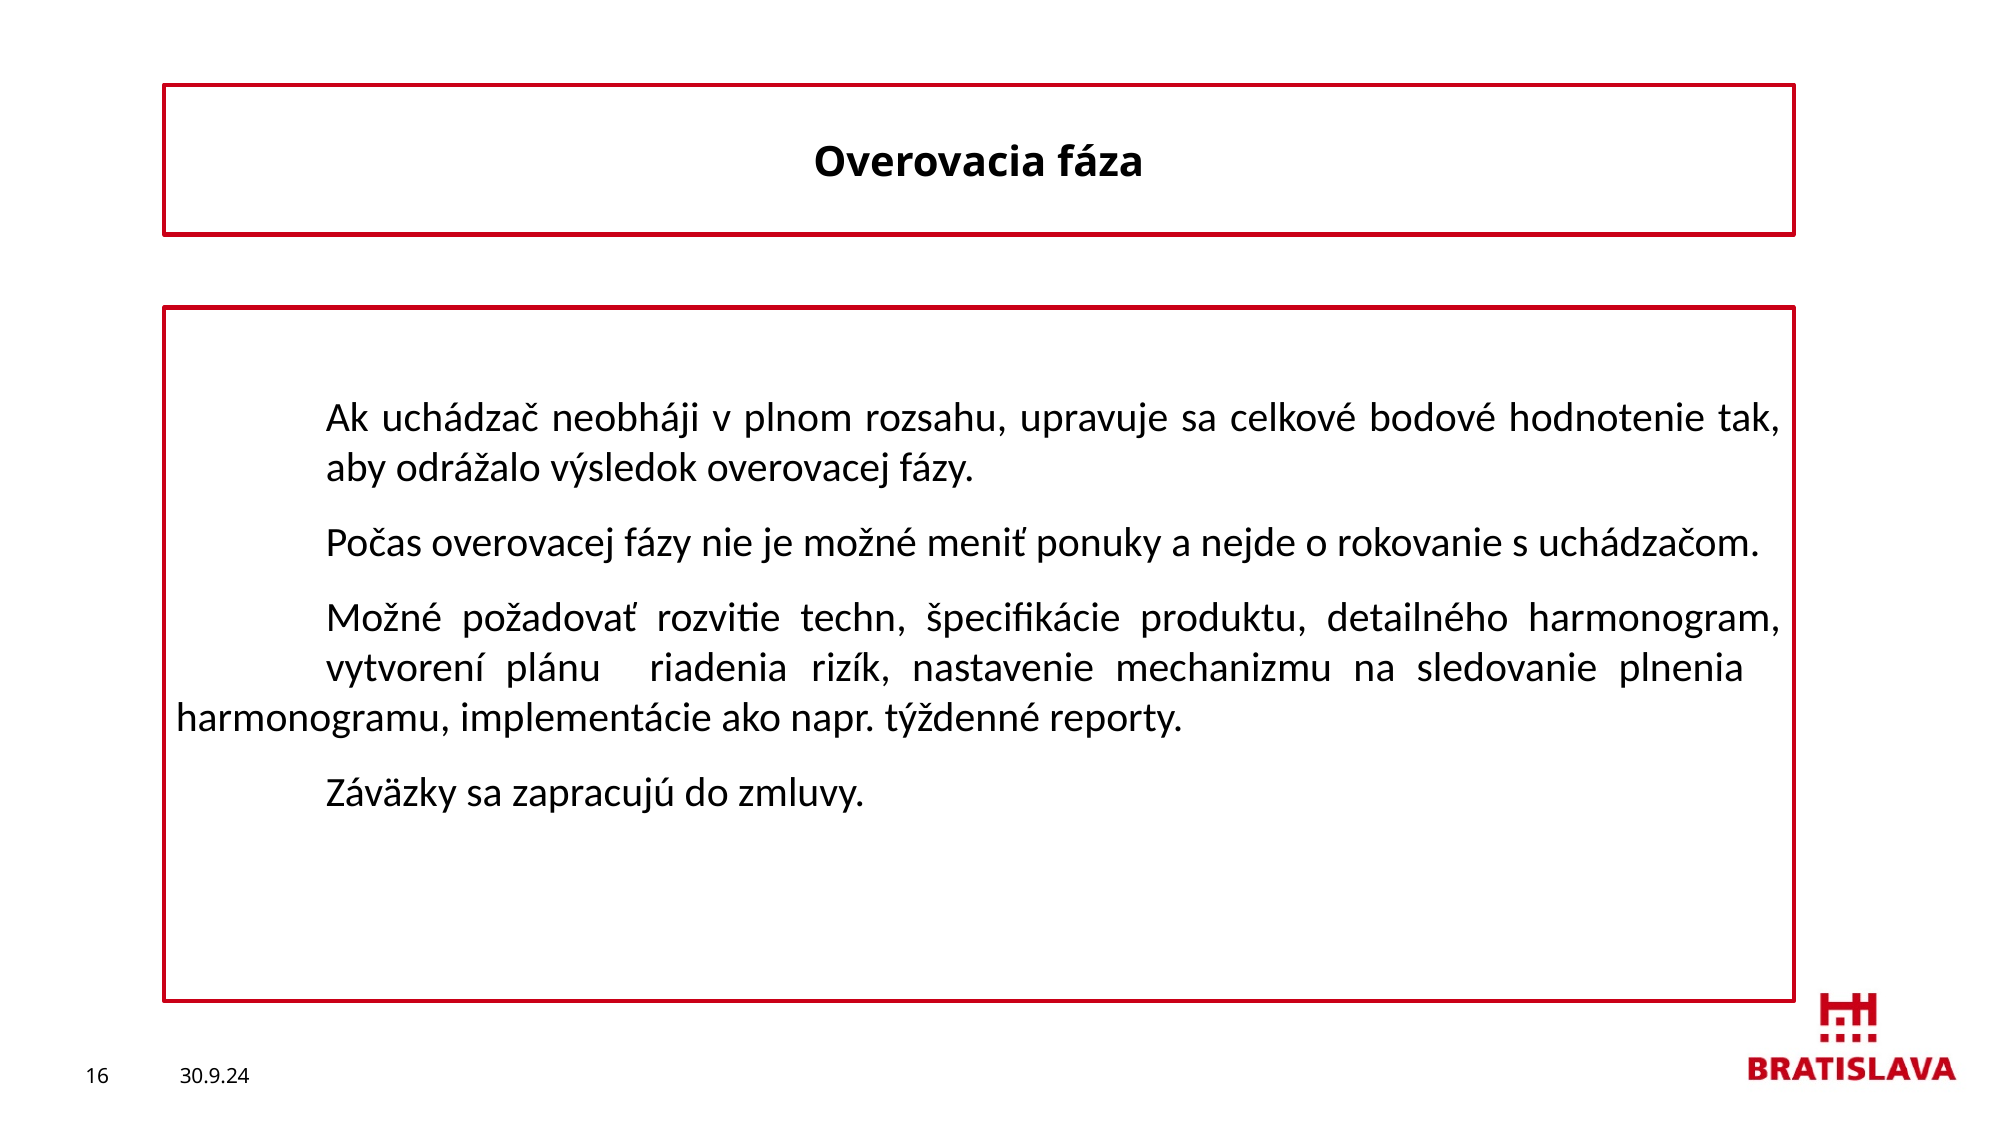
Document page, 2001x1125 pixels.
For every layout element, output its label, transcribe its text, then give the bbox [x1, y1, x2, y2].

text_box Overovacia fáza [162, 83, 1796, 237]
picture [1717, 960, 1982, 1110]
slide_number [179, 1062, 417, 1094]
slide_number 16 [85, 1062, 165, 1094]
text_box Ak uchádzač neobháji v plnom rozsahu, upravuje sa celkové bodové hodnotenie tak, aby odrážalo výsledok overovacej fázy. Počas overovacej fázy nie je možné meniť ponuky a nejde o rokovanie s uchádzačom. Možné požadovať rozvitie techn, špecifikácie produktu, detailného harmonogram, vytvorení plánu riadenia rizík, nastavenie mechanizmu na sledovanie plnenia harmonogramu, implementácie ako napr. týždenné reporty. Záväzky sa zapracujú do zmluvy. [162, 305, 1796, 1003]
